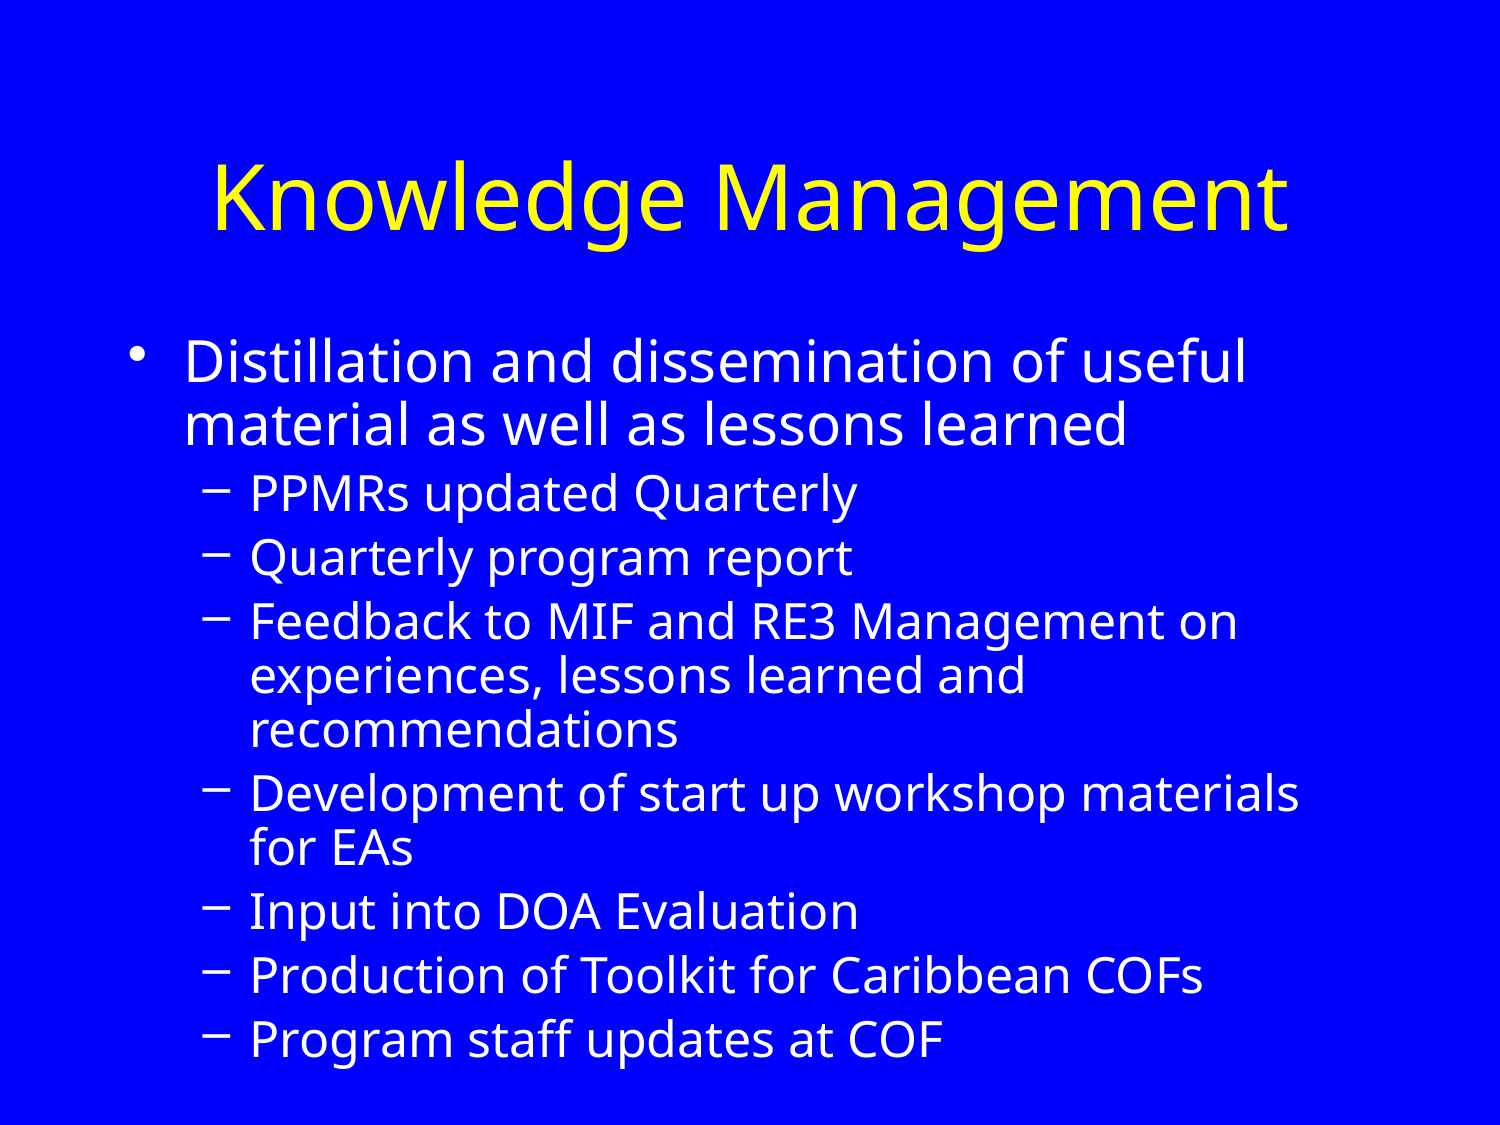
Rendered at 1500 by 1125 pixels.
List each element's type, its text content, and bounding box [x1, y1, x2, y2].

list Distillation and dissemination of useful material as well as lessons learned PPMRs updated Quarterly Quarterly program report Feedback to MIF and RE3 Management on experiences, lessons learned and recommendations Development of start up workshop materials for EAs Input into DOA Evaluation Production of Toolkit for Caribbean COFs Program staff updates at COF [112, 324, 1388, 1001]
title Knowledge Management [112, 99, 1388, 288]
